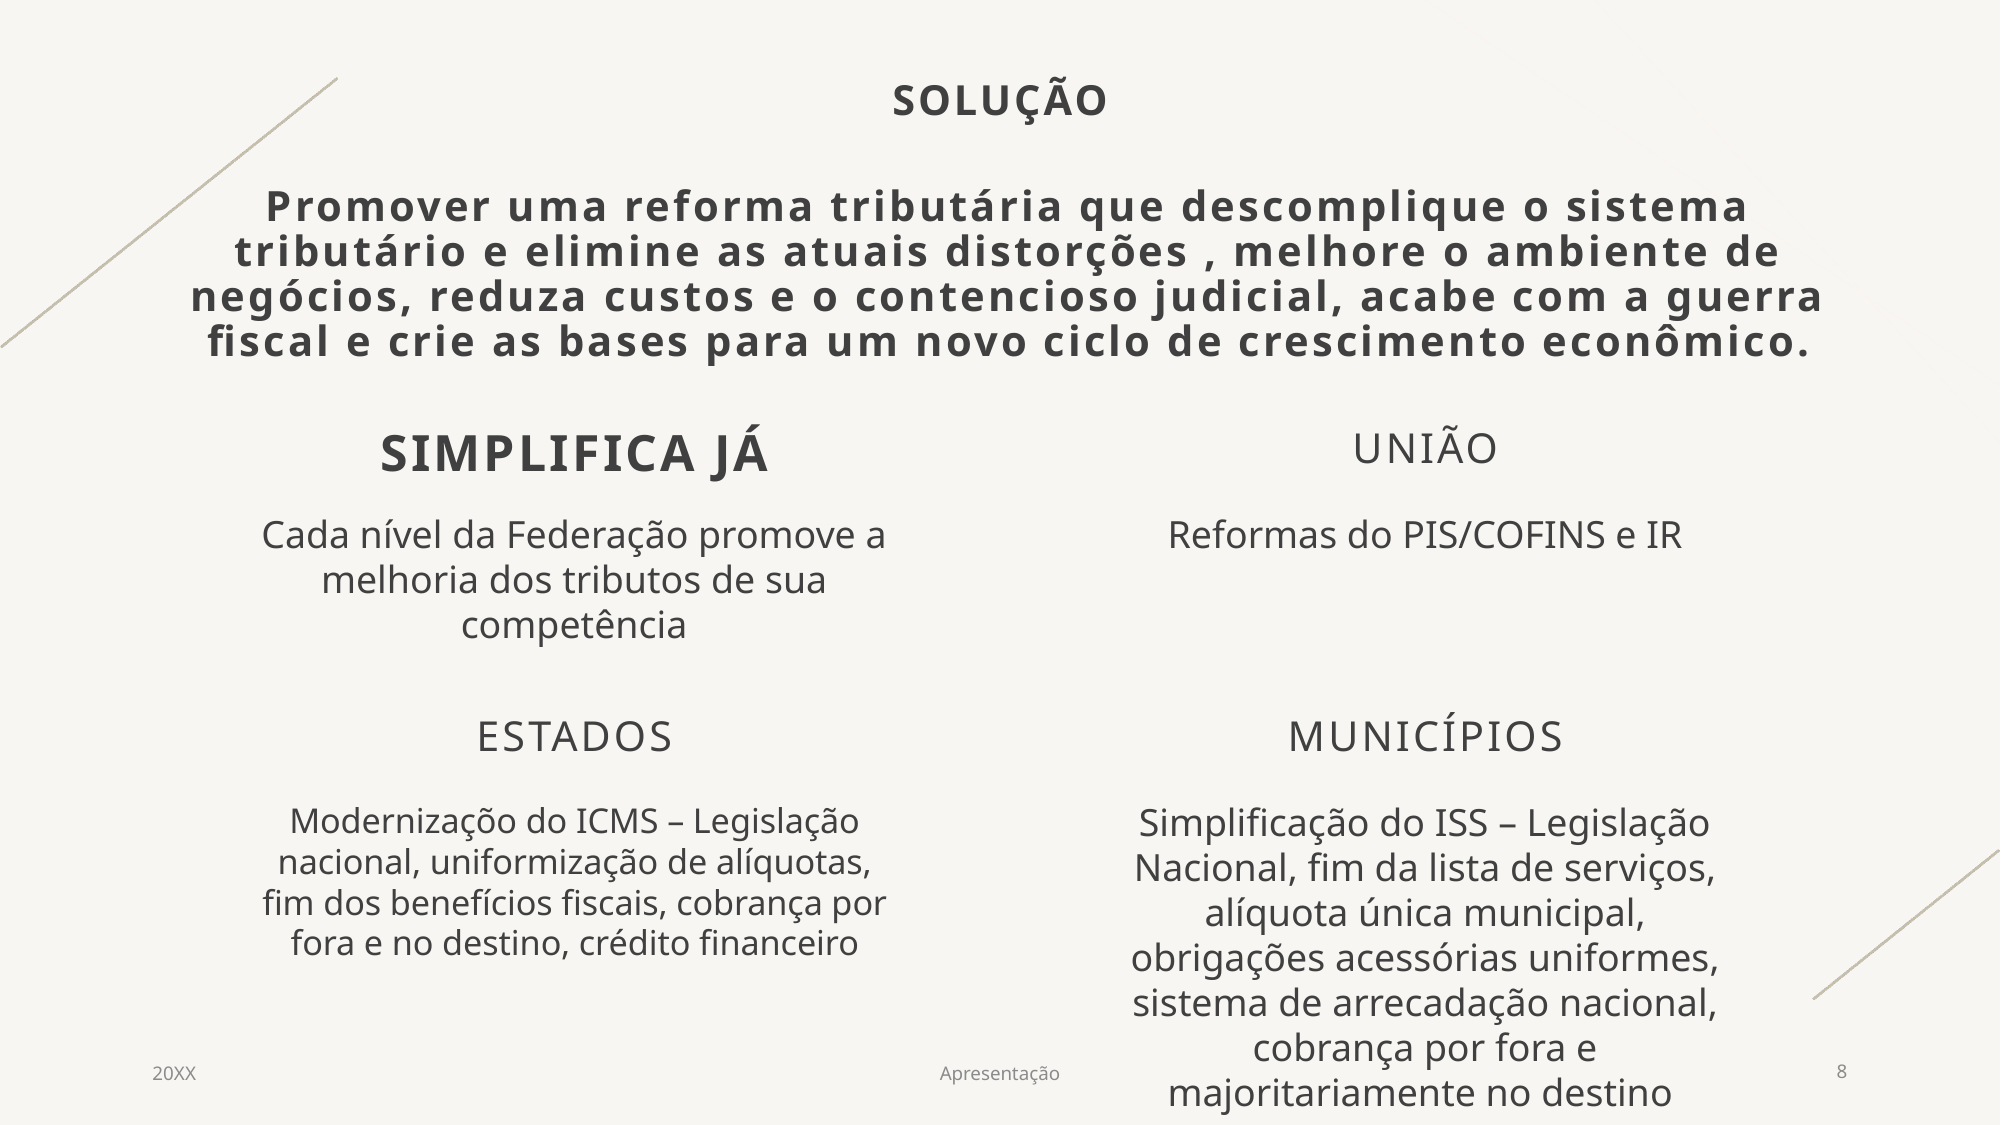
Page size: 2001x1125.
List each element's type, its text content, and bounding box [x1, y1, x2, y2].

list Simplificação do ISS – Legislação Nacional, fim da lista de serviços, alíquota única municipal, obrigações acessórias uniformes, sistema de arrecadação nacional, cobrança por fora e majoritariamente no destino [1094, 791, 1756, 1086]
footer Apresentação [662, 1042, 1338, 1103]
slide_number 20XX [137, 1042, 588, 1103]
list UNIÃO [1094, 420, 1757, 481]
picture [1812, 849, 2000, 1000]
slide_number 8 [1412, 1042, 1863, 1103]
list Reformas do PIS/COFINS e IR [1094, 503, 1756, 678]
picture [0, 77, 338, 348]
list MUNICÍPIOS [1094, 708, 1756, 769]
title SOLUÇÃO [309, 72, 1691, 133]
list Cada nível da Federação promove a melhoria dos tributos de sua competência [243, 503, 905, 678]
list ESTADOS [243, 708, 906, 769]
list Modernizaçõo do ICMS – Legislação nacional, uniformização de alíquotas, fim dos benefícios fiscais, cobrança por fora e no destino, crédito financeiro [243, 791, 906, 1012]
list SIMPLIFICA JÁ [243, 420, 906, 481]
text_box Promover uma reforma tributária que descomplique o sistema tributário e elimine as atuais distorções , melhore o ambiente de negócios, reduza custos e o contencioso judicial, acabe com a guerra fiscal e crie as bases para um novo ciclo de crescimento econômico. [156, 178, 1863, 384]
